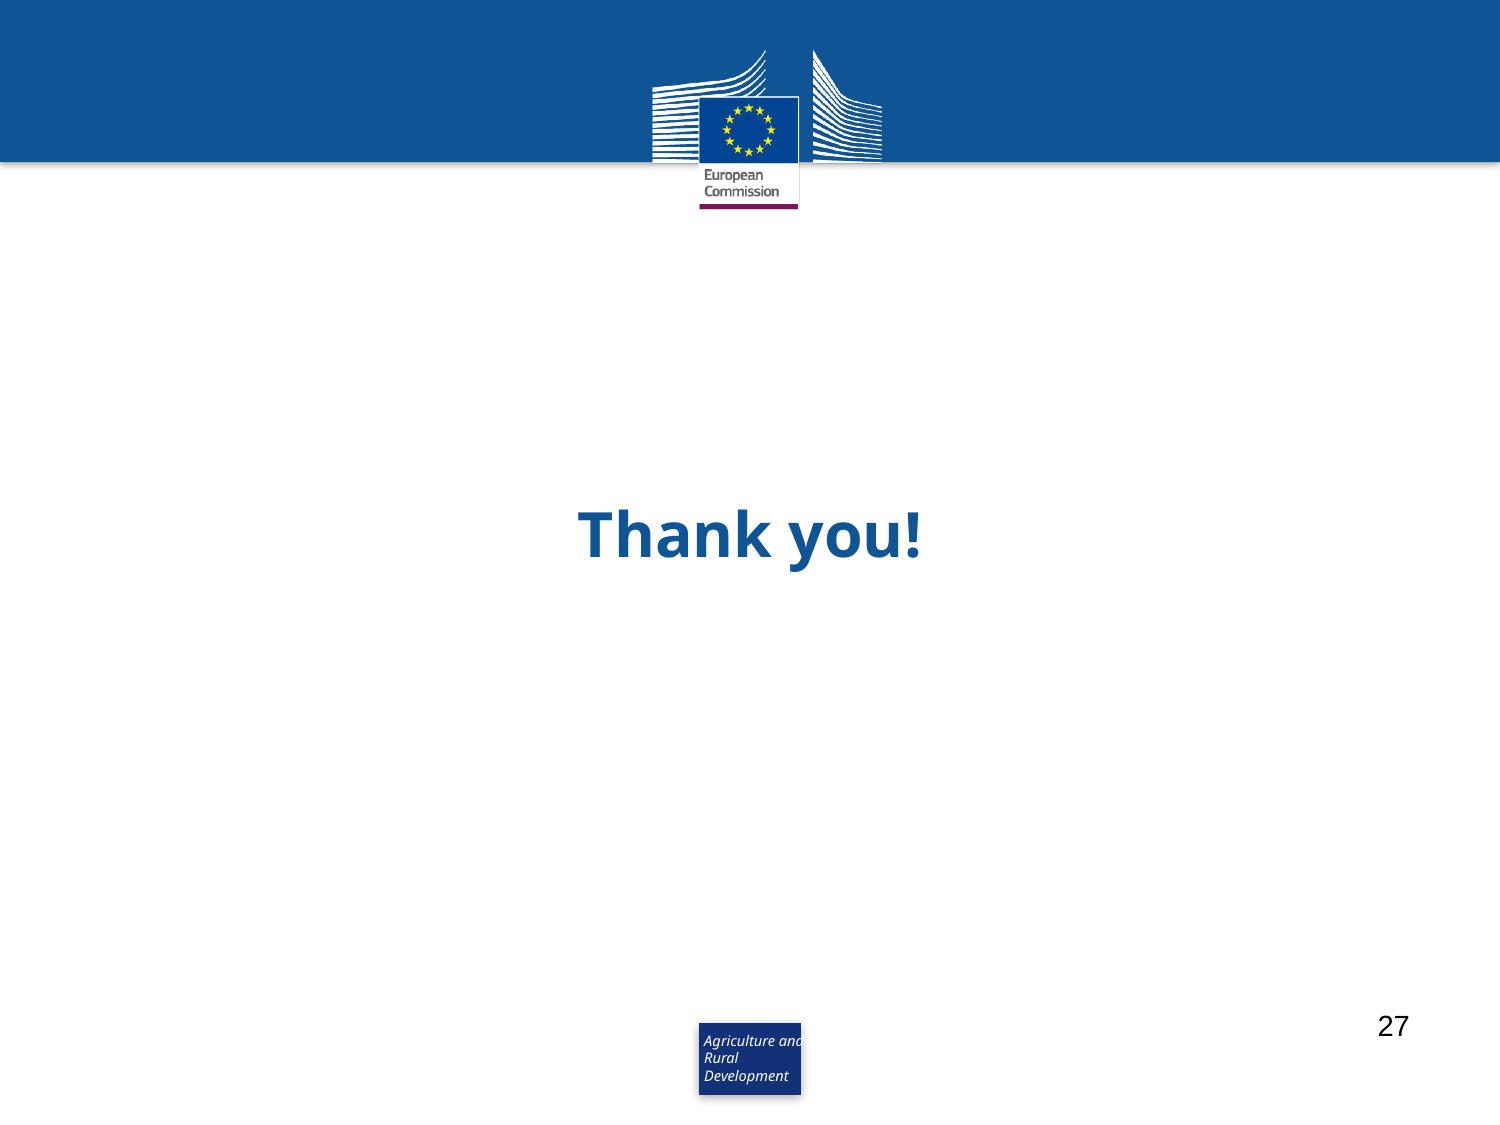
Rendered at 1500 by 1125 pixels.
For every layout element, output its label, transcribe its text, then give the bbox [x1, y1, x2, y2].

title Thank you! [37, 455, 1463, 610]
slide_number 27 [1074, 999, 1426, 1078]
picture [615, 50, 882, 255]
